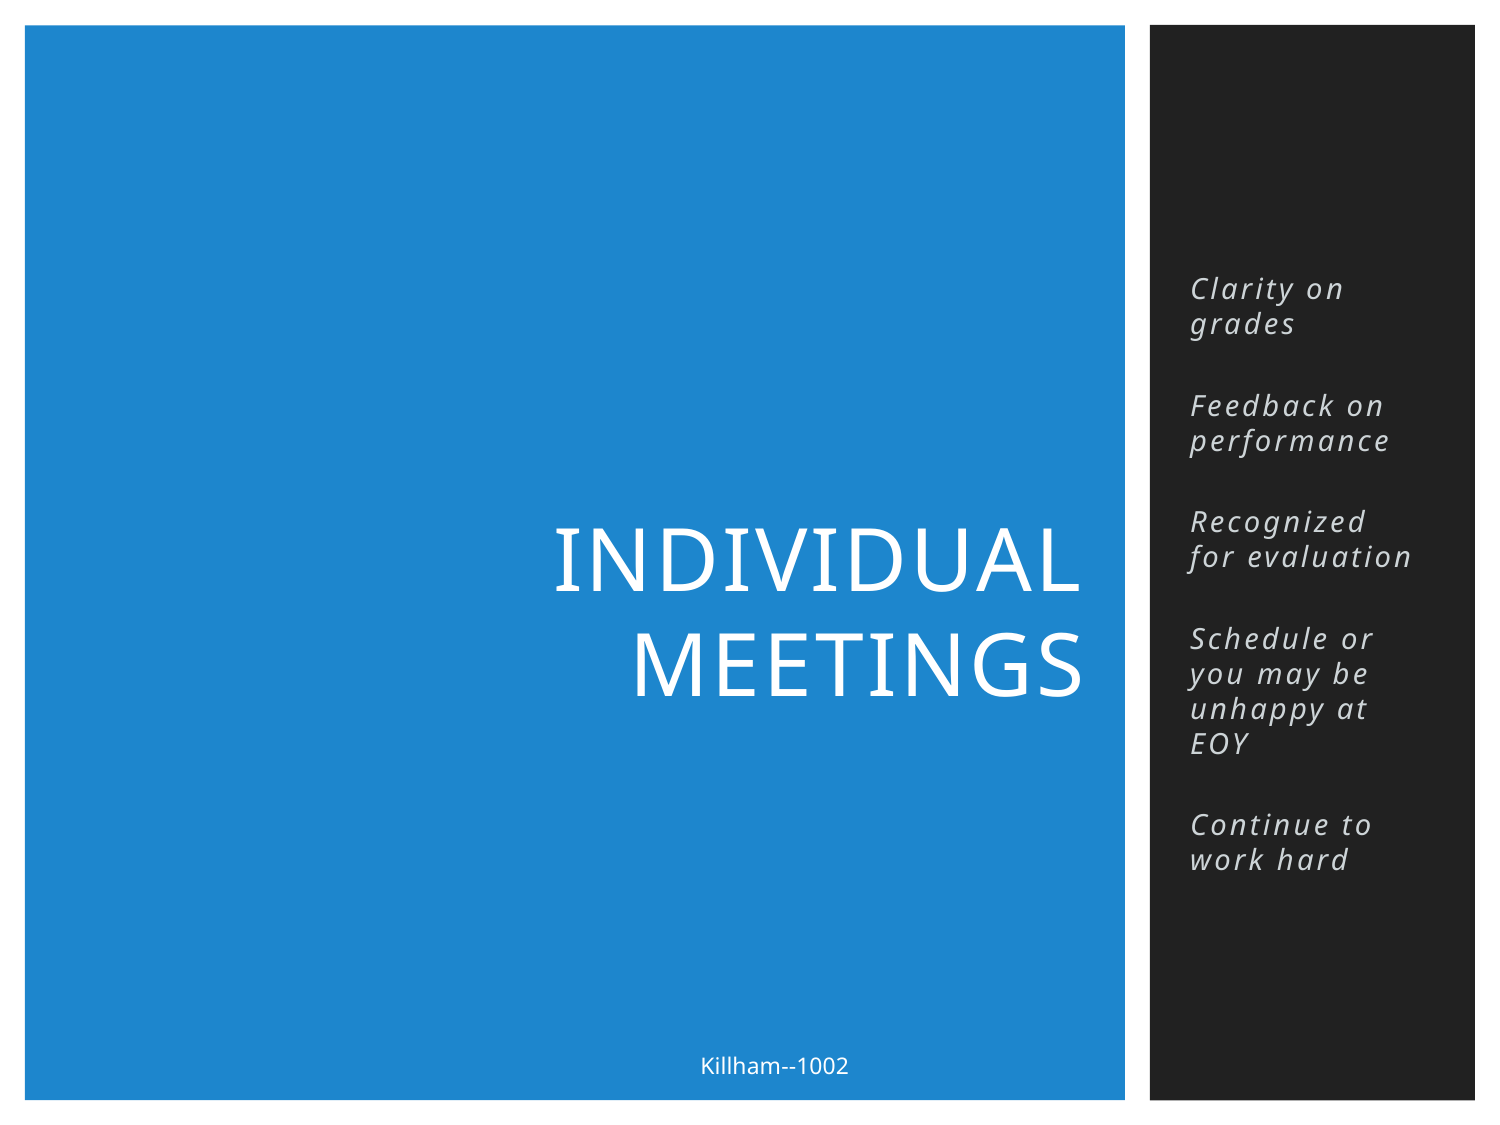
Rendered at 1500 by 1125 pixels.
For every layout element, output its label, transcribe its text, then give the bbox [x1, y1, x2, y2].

list Clarity on grades Feedback on performance Recognized for evaluation Schedule or you may be unhappy at EOY Continue to work hard [1175, 402, 1438, 745]
footer Killham--1002 [500, 1042, 1050, 1088]
title Individual meetings [62, 474, 1100, 745]
